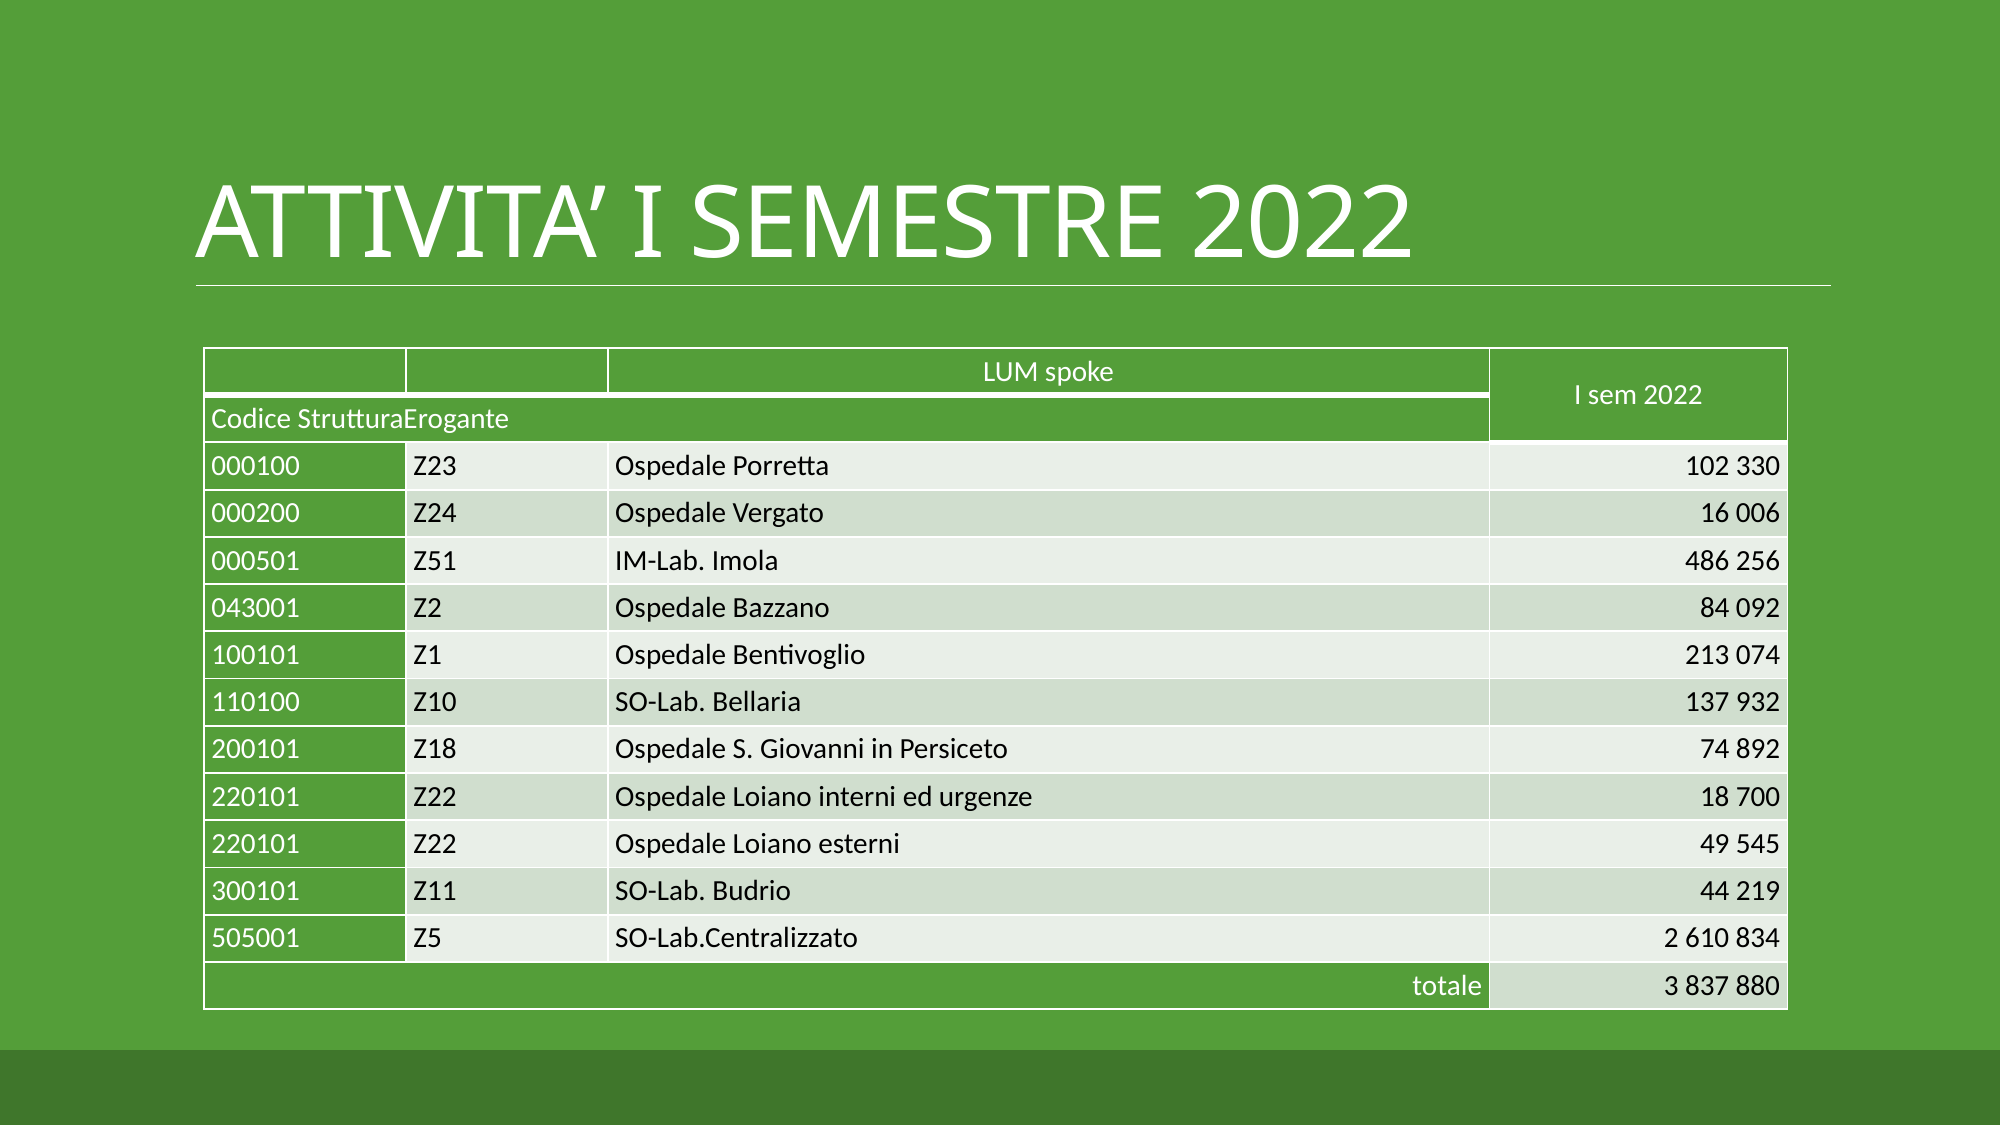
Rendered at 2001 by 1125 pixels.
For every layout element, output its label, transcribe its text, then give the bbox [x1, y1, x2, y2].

table_cell Ospedale Bentivoglio [609, 632, 1489, 678]
table_cell 49 545 [1490, 821, 1787, 867]
table_cell Z24 [407, 491, 607, 536]
table_cell Z1 [407, 632, 607, 678]
table_cell 000501 [205, 538, 405, 583]
table_cell 220101 [205, 821, 405, 867]
table_cell 000100 [205, 443, 405, 489]
table_header LUM spoke [609, 349, 1489, 392]
table_cell SO-Lab.Centralizzato [609, 916, 1489, 961]
table_cell 100101 [205, 632, 405, 678]
table_cell 505001 [205, 916, 405, 961]
table_cell 043001 [205, 585, 405, 630]
table_cell 300101 [205, 868, 405, 914]
table_header [407, 349, 607, 392]
table_cell Ospedale Porretta [609, 443, 1489, 489]
table_cell Z22 [407, 821, 607, 867]
table_cell Codice StrutturaErogante [205, 398, 1489, 441]
table_cell Z10 [407, 679, 607, 725]
table_cell 486 256 [1490, 538, 1787, 583]
table_cell Ospedale S. Giovanni in Persiceto [609, 727, 1489, 772]
table_cell Z2 [407, 585, 607, 630]
table_cell 44 219 [1490, 868, 1787, 914]
table_cell Ospedale Vergato [609, 491, 1489, 536]
table_cell Z18 [407, 727, 607, 772]
table_cell 18 700 [1490, 774, 1787, 819]
table_header I sem 2022 [1490, 349, 1787, 440]
table_cell totale [205, 963, 1489, 1008]
table_cell IM-Lab. Imola [609, 538, 1489, 583]
table_cell 137 932 [1490, 679, 1787, 725]
table_cell Z22 [407, 774, 607, 819]
table_cell Ospedale Loiano interni ed urgenze [609, 774, 1489, 819]
table_cell Z51 [407, 538, 607, 583]
table_cell Z5 [407, 916, 607, 961]
table_cell Ospedale Bazzano [609, 585, 1489, 630]
table_cell Z11 [407, 868, 607, 914]
title ATTIVITA’ I SEMESTRE 2022 [180, 47, 1830, 285]
table_cell 000200 [205, 491, 405, 536]
table_cell 16 006 [1490, 491, 1787, 536]
table_cell 102 330 [1490, 445, 1787, 489]
table_cell Z23 [407, 443, 607, 489]
table_cell 74 892 [1490, 727, 1787, 772]
table_cell 213 074 [1490, 632, 1787, 678]
table_cell 3 837 880 [1490, 963, 1787, 1008]
table_cell 200101 [205, 727, 405, 772]
table_header [205, 349, 405, 392]
table_cell 110100 [205, 679, 405, 725]
table_cell 2 610 834 [1490, 916, 1787, 961]
table_cell 84 092 [1490, 585, 1787, 630]
table_cell SO-Lab. Bellaria [609, 679, 1489, 725]
table_cell SO-Lab. Budrio [609, 868, 1489, 914]
table_cell Ospedale Loiano esterni [609, 821, 1489, 867]
table_cell 220101 [205, 774, 405, 819]
